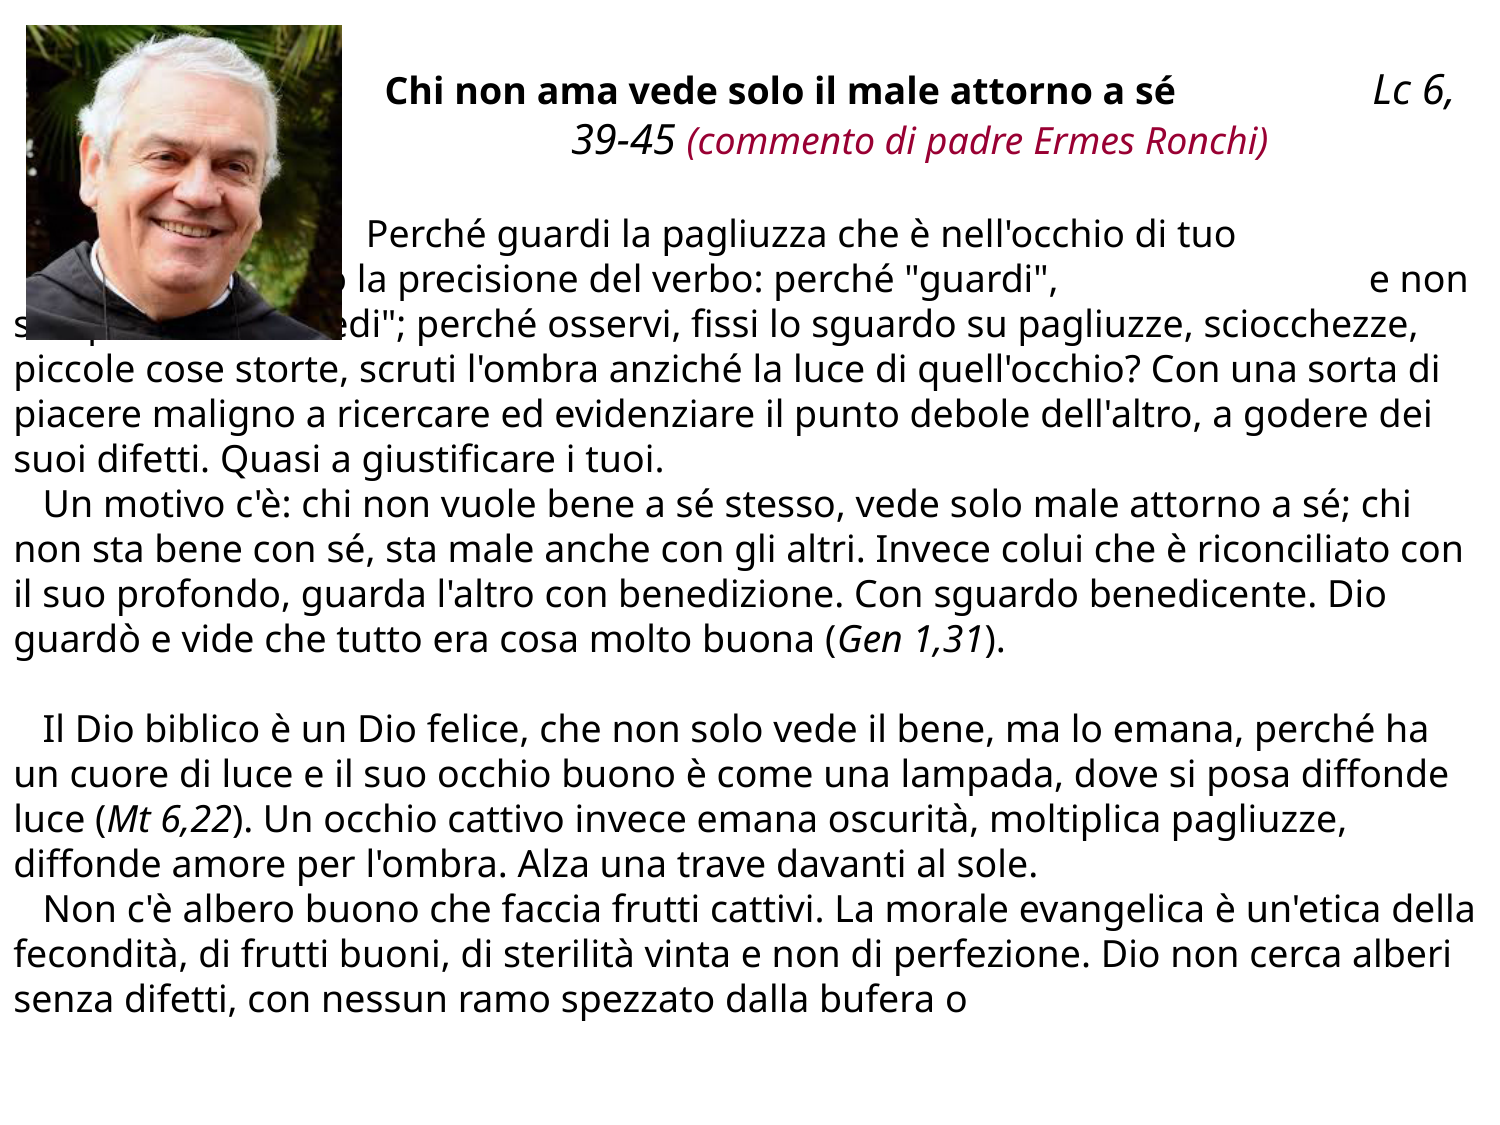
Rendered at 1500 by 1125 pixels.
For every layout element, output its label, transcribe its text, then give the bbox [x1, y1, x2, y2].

text_box Chi non ama vede solo il male attorno a sé Lc 6, 39-45 (commento di padre Ermes Ronchi) [342, 55, 1500, 221]
text_box Perché guardi la pagliuzza che è nell'occhio di tuo fratello? Notiamo la precisione del verbo: perché "guardi", e non semplicemente "vedi"; perché osservi, fissi lo sguardo su pagliuzze, sciocchezze, piccole cose storte, scruti l'ombra anziché la luce di quell'occhio? Con una sorta di piacere maligno a ricercare ed evidenziare il punto debole dell'altro, a godere dei suoi difetti. Quasi a giustificare i tuoi. Un motivo c'è: chi non vuole bene a sé stesso, vede solo male attorno a sé; chi non sta bene con sé, sta male anche con gli altri. Invece colui che è riconciliato con il suo profondo, guarda l'altro con benedizione. Con sguardo benedicente. Dio guardò e vide che tutto era cosa molto buona (Gen 1,31). Il Dio biblico è un Dio felice, che non solo vede il bene, ma lo emana, perché ha un cuore di luce e il suo occhio buono è come una lampada, dove si posa diffonde luce (Mt 6,22). Un occhio cattivo invece emana oscurità, moltiplica pagliuzze, diffonde amore per l'ombra. Alza una trave davanti al sole. Non c'è albero buono che faccia frutti cattivi. La morale evangelica è un'etica della fecondità, di frutti buoni, di sterilità vinta e non di perfezione. Dio non cerca alberi senza difetti, con nessun ramo spezzato dalla bufera o [0, 202, 1499, 1028]
picture [26, 25, 342, 340]
